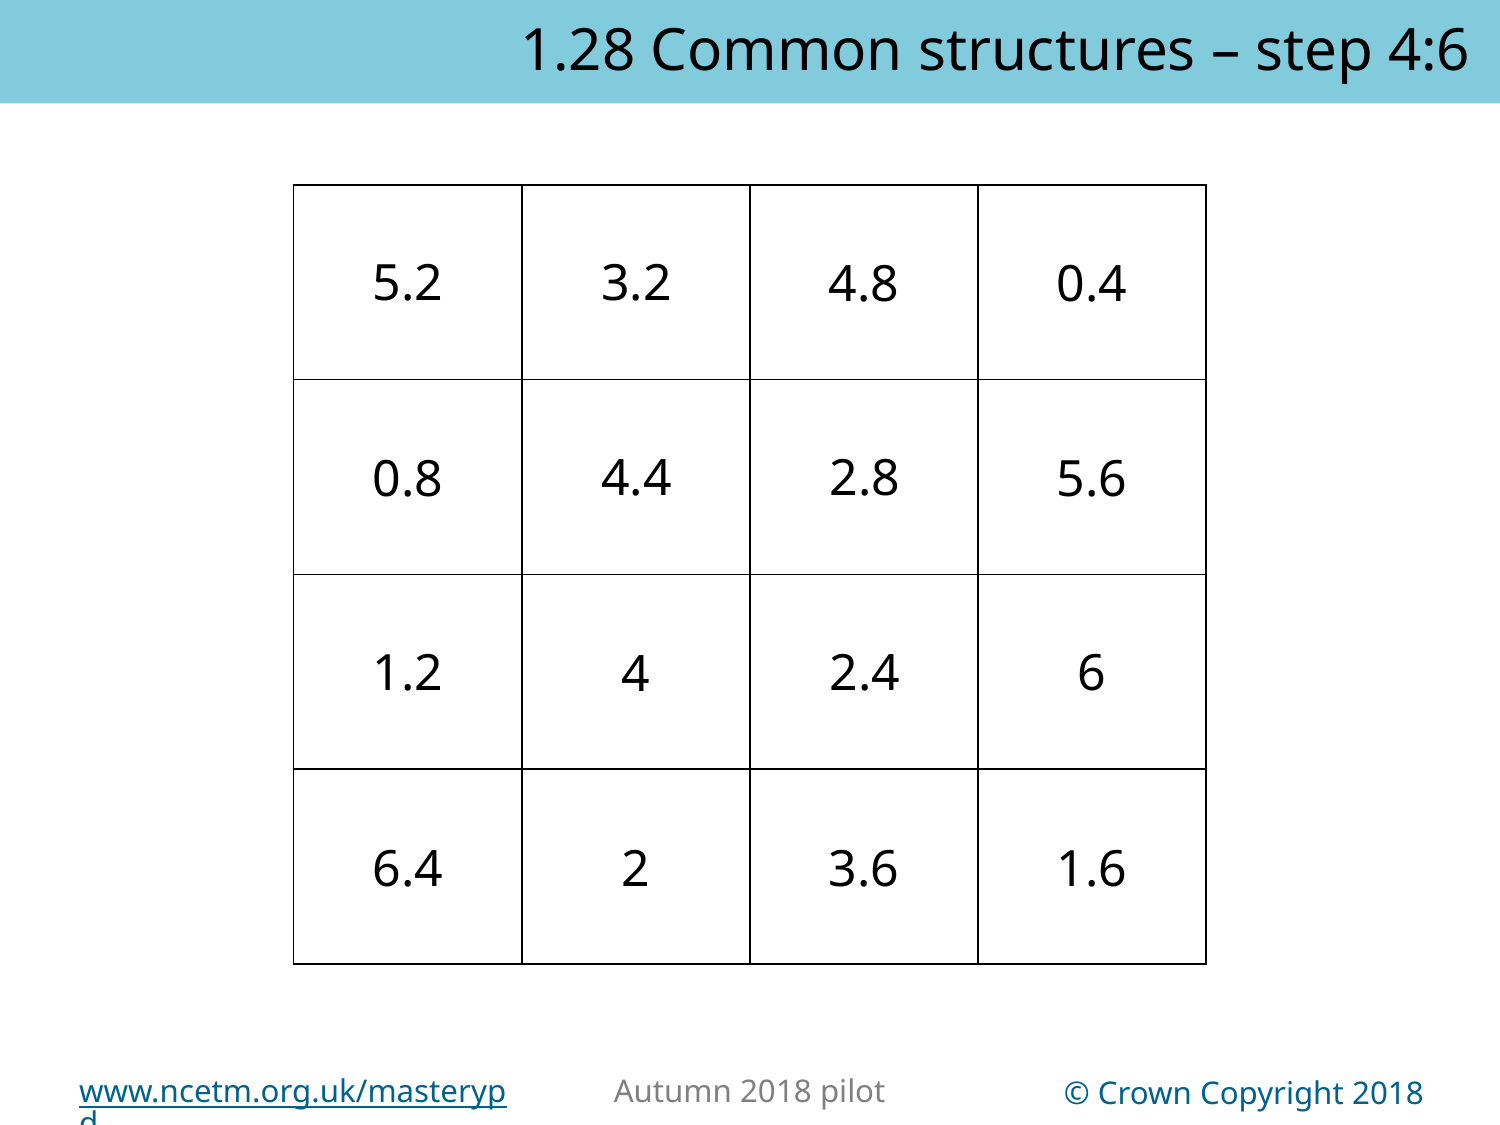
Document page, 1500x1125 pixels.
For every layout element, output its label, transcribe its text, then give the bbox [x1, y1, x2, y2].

text_box 6.4 [357, 829, 458, 904]
table_cell 3.6 [751, 770, 977, 963]
table_cell [294, 770, 521, 963]
text_box 4.4 [586, 438, 687, 513]
text_box 3.2 [586, 243, 687, 319]
table_cell [979, 575, 1205, 768]
table_cell 0.8 [294, 380, 521, 574]
table_cell [523, 380, 749, 574]
table_header 0.4 [979, 186, 1205, 379]
text_box 1.2 [357, 632, 458, 708]
table_cell [751, 575, 977, 768]
table_cell 5.6 [979, 380, 1205, 574]
text_box 6 [1062, 632, 1121, 708]
table_cell 1.6 [979, 770, 1205, 963]
table_header [523, 186, 749, 379]
text_box 5.2 [357, 243, 458, 319]
list 1.28 Common structures – step 4:6 [0, 0, 1500, 104]
table_header [294, 186, 521, 379]
text_box 2.4 [815, 632, 916, 708]
table_header 4.8 [751, 186, 977, 379]
table_cell [294, 575, 521, 768]
table_cell 2 [523, 770, 749, 963]
table_cell 4 [523, 575, 749, 768]
table_cell [751, 380, 977, 574]
text_box 2.8 [815, 438, 916, 513]
